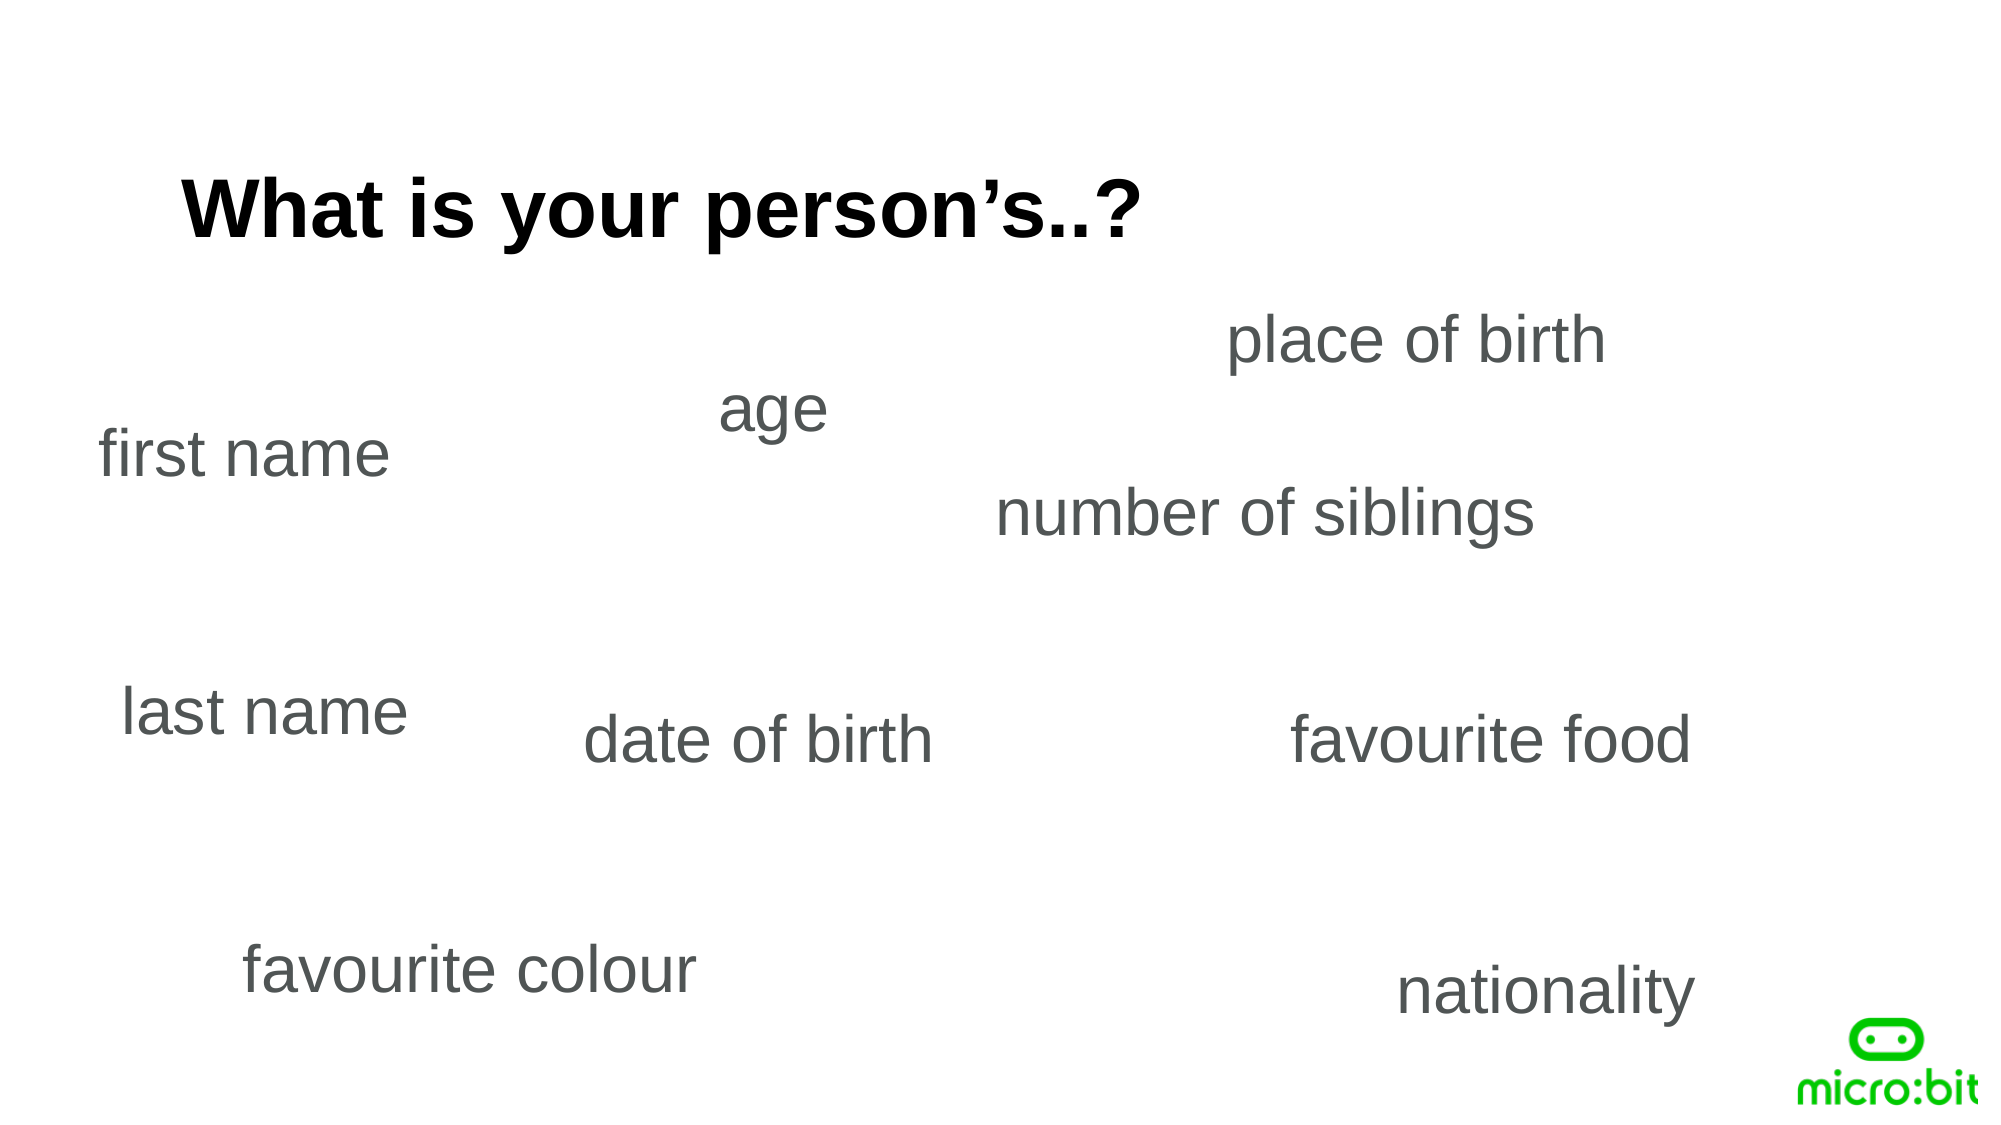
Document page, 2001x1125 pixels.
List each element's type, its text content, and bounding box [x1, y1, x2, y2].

text_box favourite colour [227, 910, 815, 1085]
text_box age [703, 349, 1108, 524]
text_box What is your person’s..? [166, 60, 1918, 884]
text_box last name [106, 652, 511, 827]
text_box number of siblings [980, 453, 1737, 628]
text_box nationality [1381, 932, 1969, 1106]
text_box date of birth [568, 681, 973, 855]
picture [1969, 1017, 1978, 1106]
text_box first name [83, 394, 488, 569]
text_box favourite food [1274, 681, 1863, 855]
text_box place of birth [1211, 280, 1762, 454]
